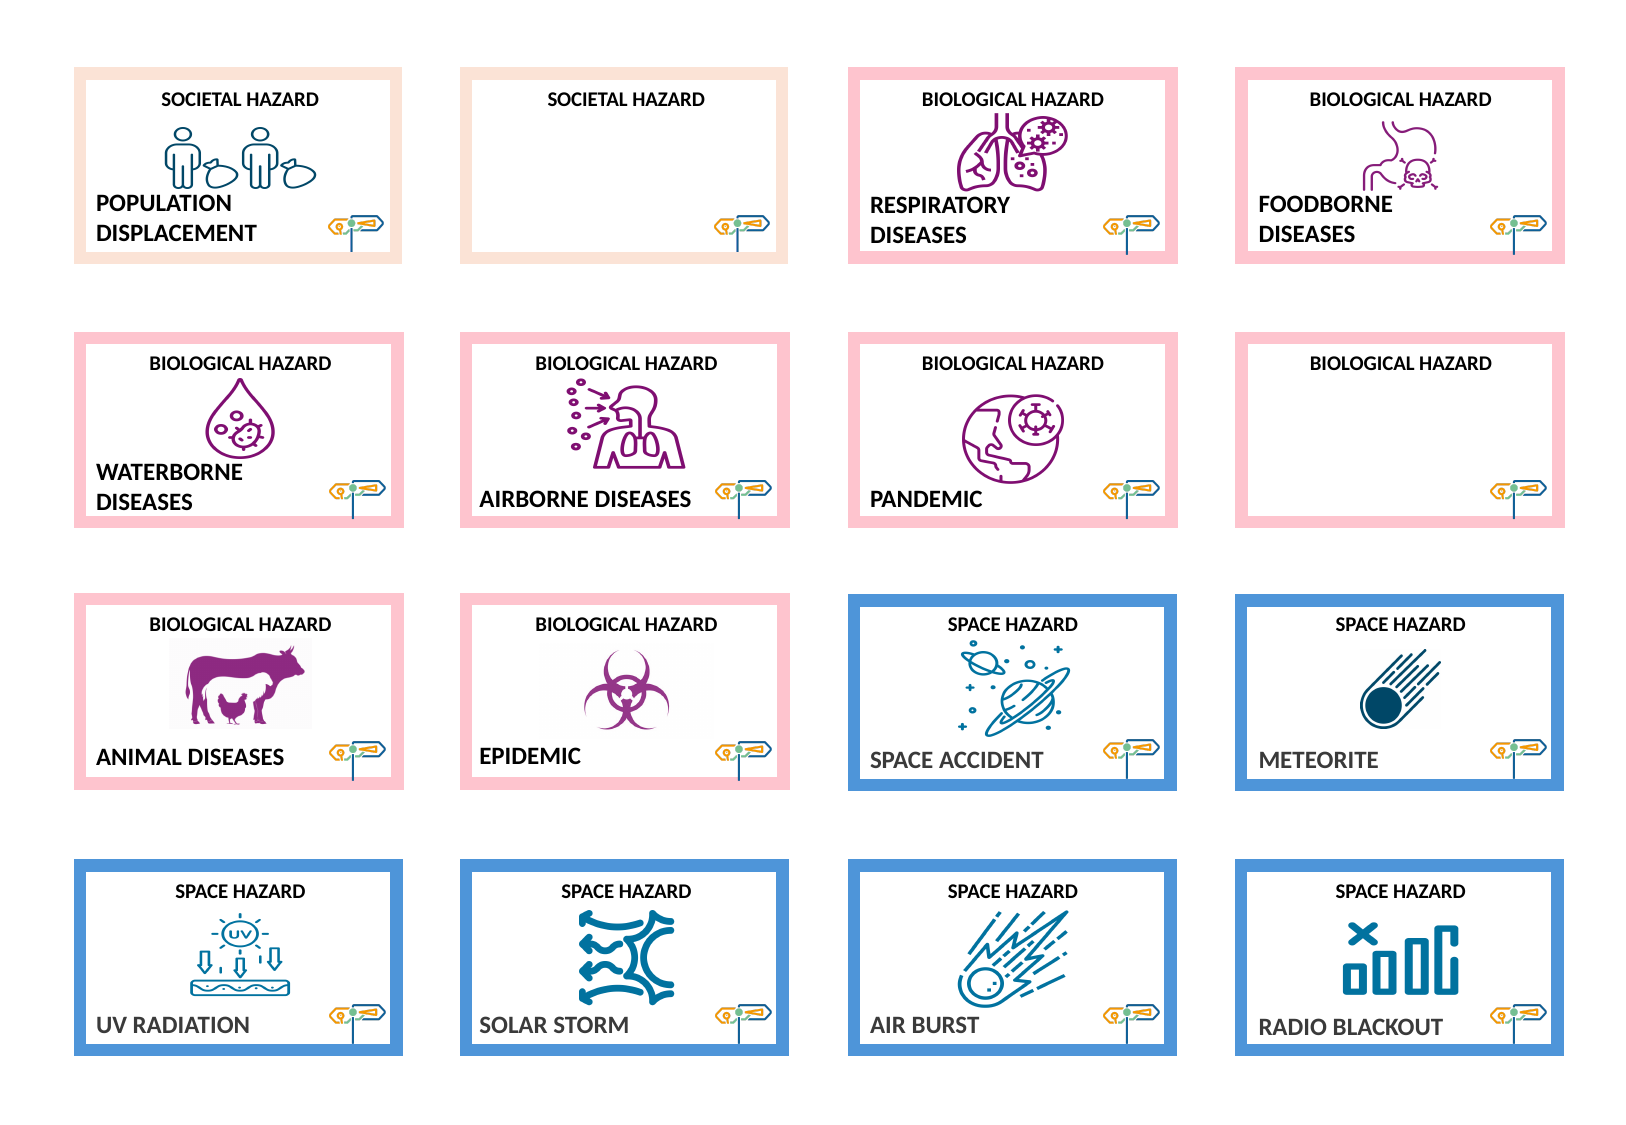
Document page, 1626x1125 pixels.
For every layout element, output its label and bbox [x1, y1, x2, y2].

text_box [1240, 599, 1559, 789]
text_box [79, 337, 399, 530]
text_box [853, 864, 1171, 1054]
text_box [853, 599, 1171, 789]
text_box [464, 598, 785, 791]
text_box [79, 72, 397, 265]
text_box [1240, 864, 1559, 1055]
text_box [853, 72, 1172, 265]
text_box [79, 598, 399, 791]
text_box [465, 72, 783, 265]
text_box [1240, 337, 1560, 530]
text_box [79, 864, 398, 1055]
text_box [464, 337, 785, 530]
text_box [464, 864, 784, 1054]
text_box [853, 337, 1172, 530]
text_box [1240, 72, 1560, 265]
